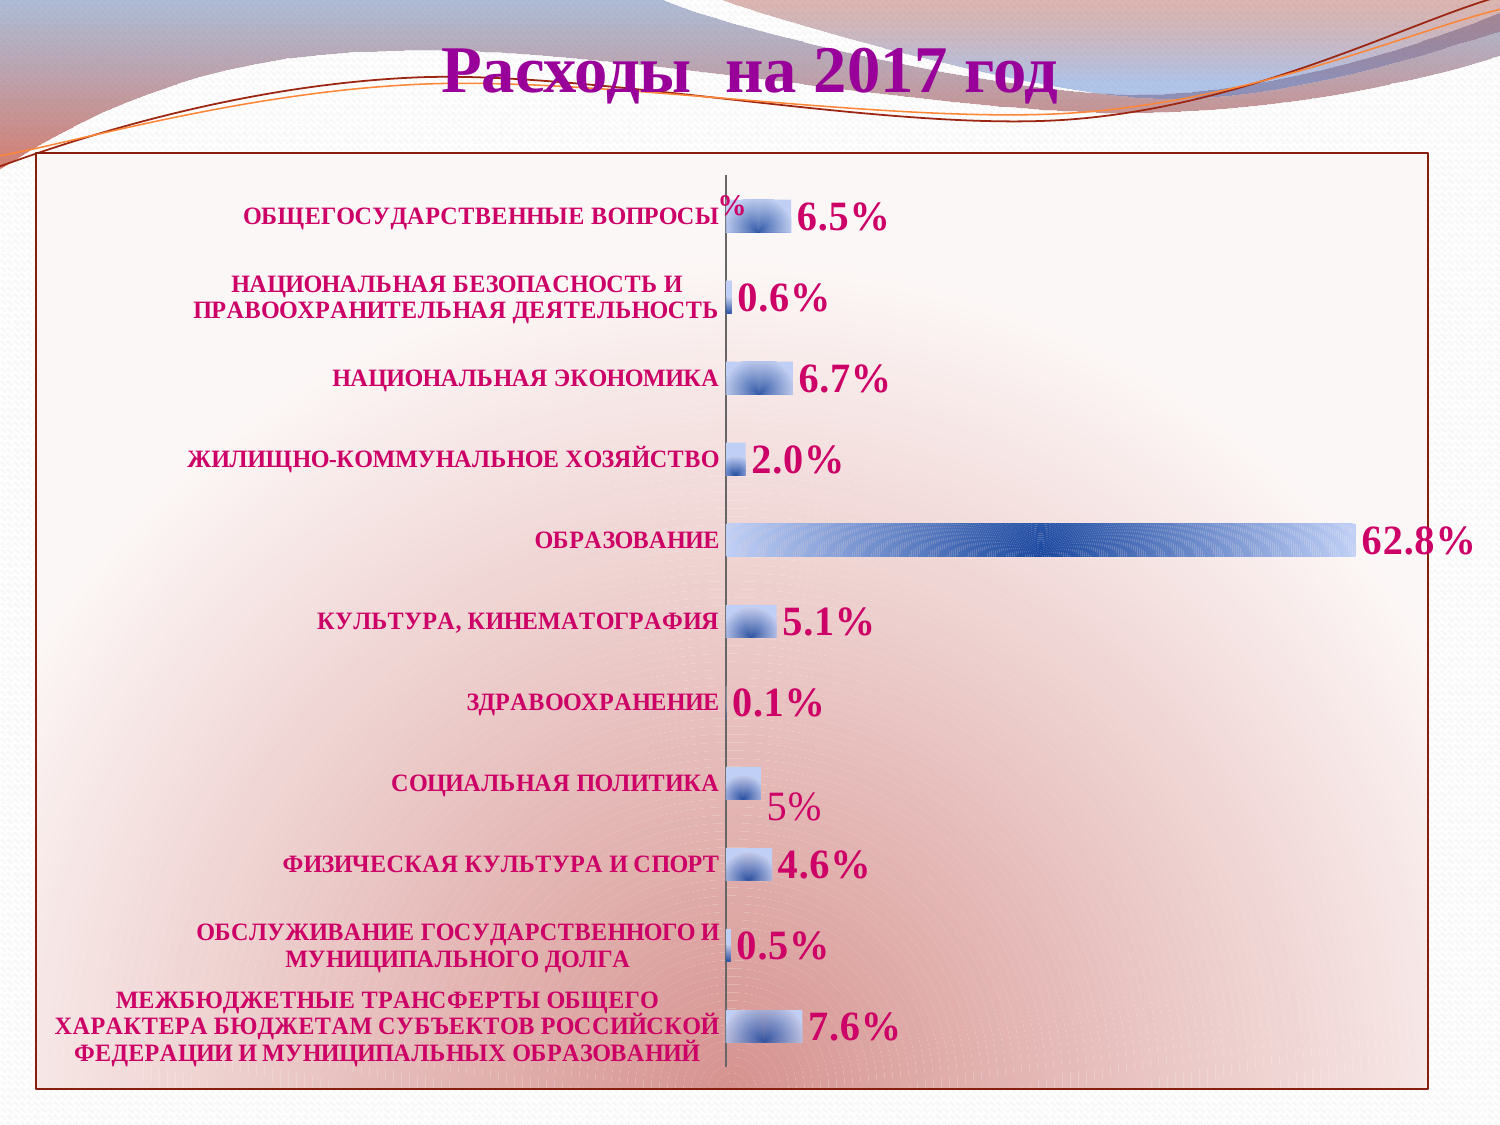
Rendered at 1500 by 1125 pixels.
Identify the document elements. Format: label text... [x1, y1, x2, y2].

title Расходы на 2017 год [0, 35, 1500, 106]
chart [34, 152, 1477, 1091]
